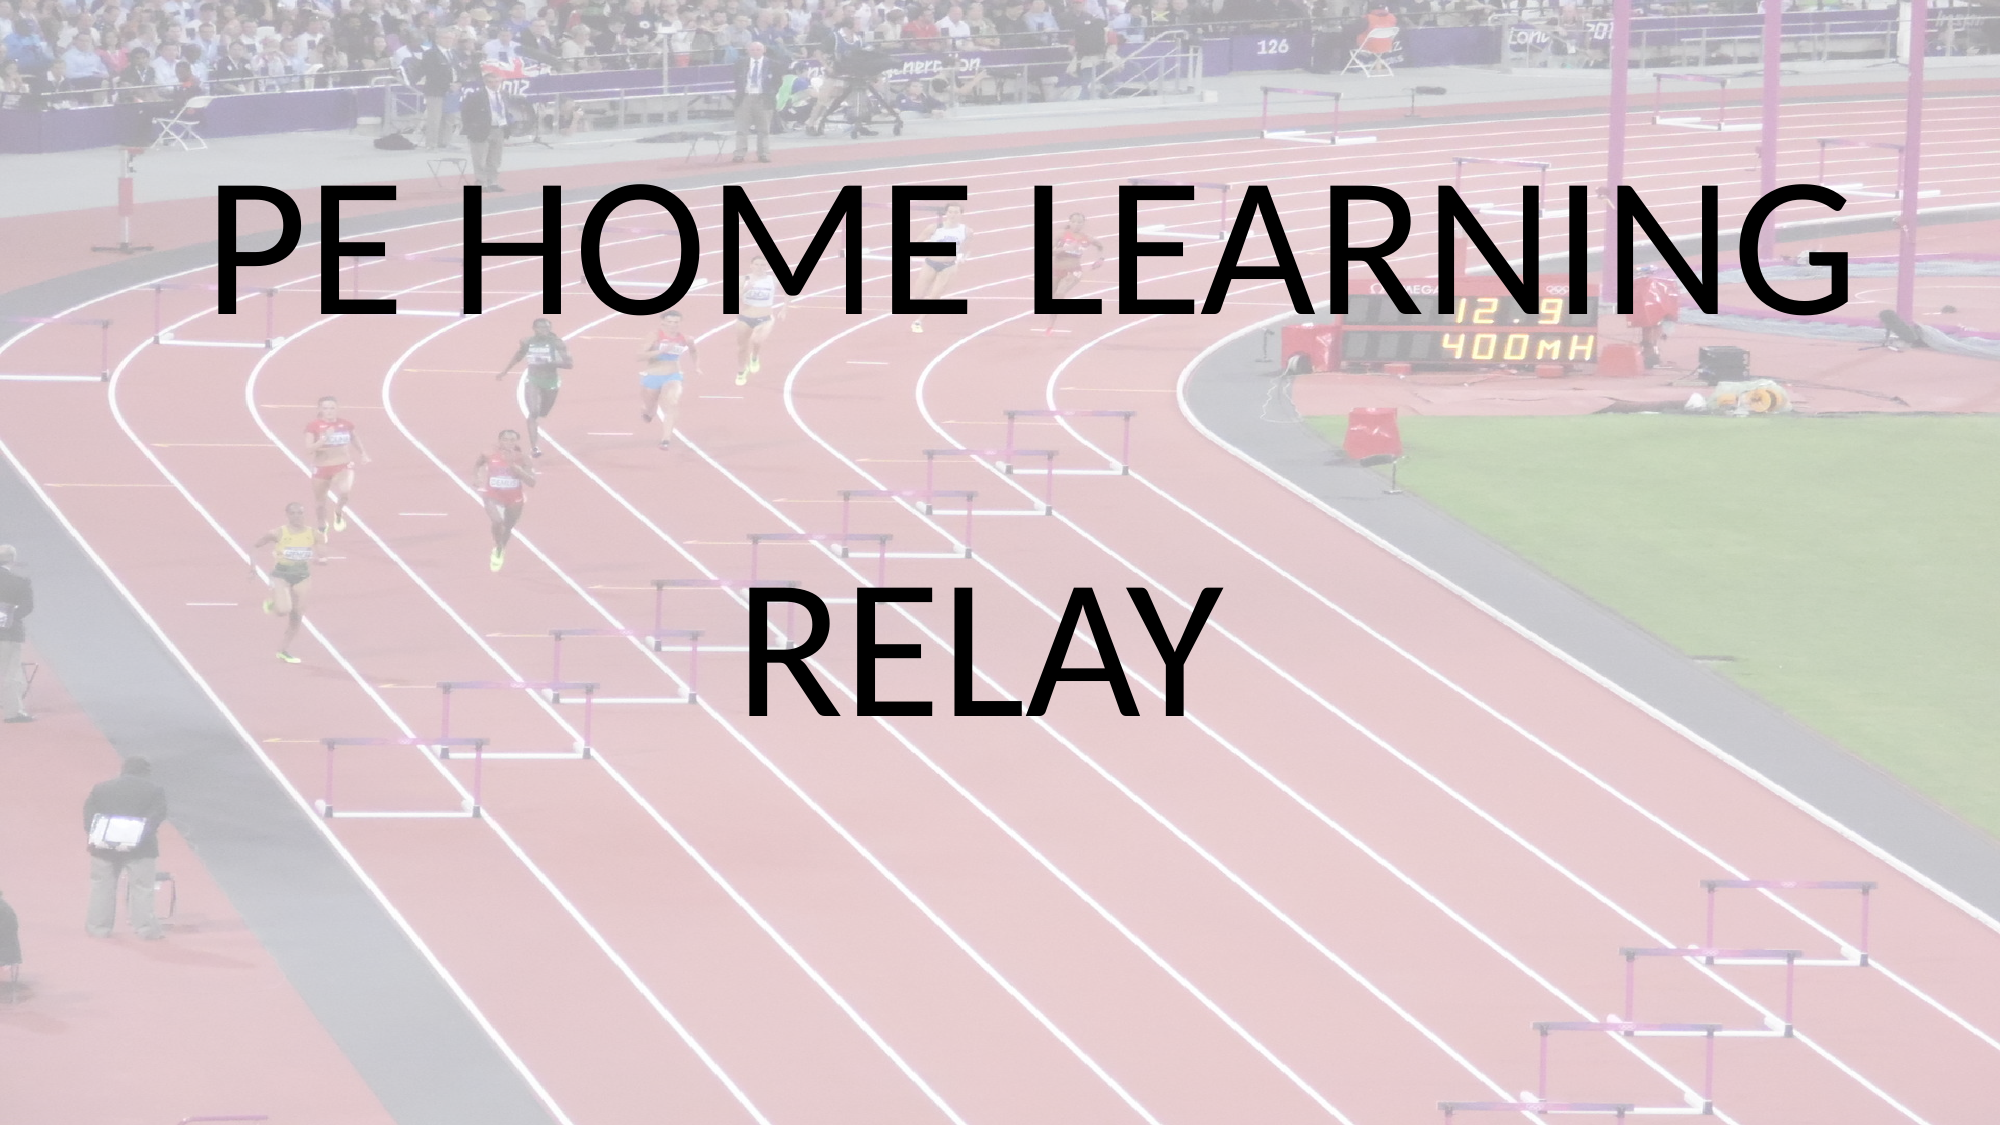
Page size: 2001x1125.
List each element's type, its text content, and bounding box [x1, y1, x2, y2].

text_box RELAY [213, 509, 1746, 764]
text_box PE HOME LEARNING [64, 107, 2000, 362]
